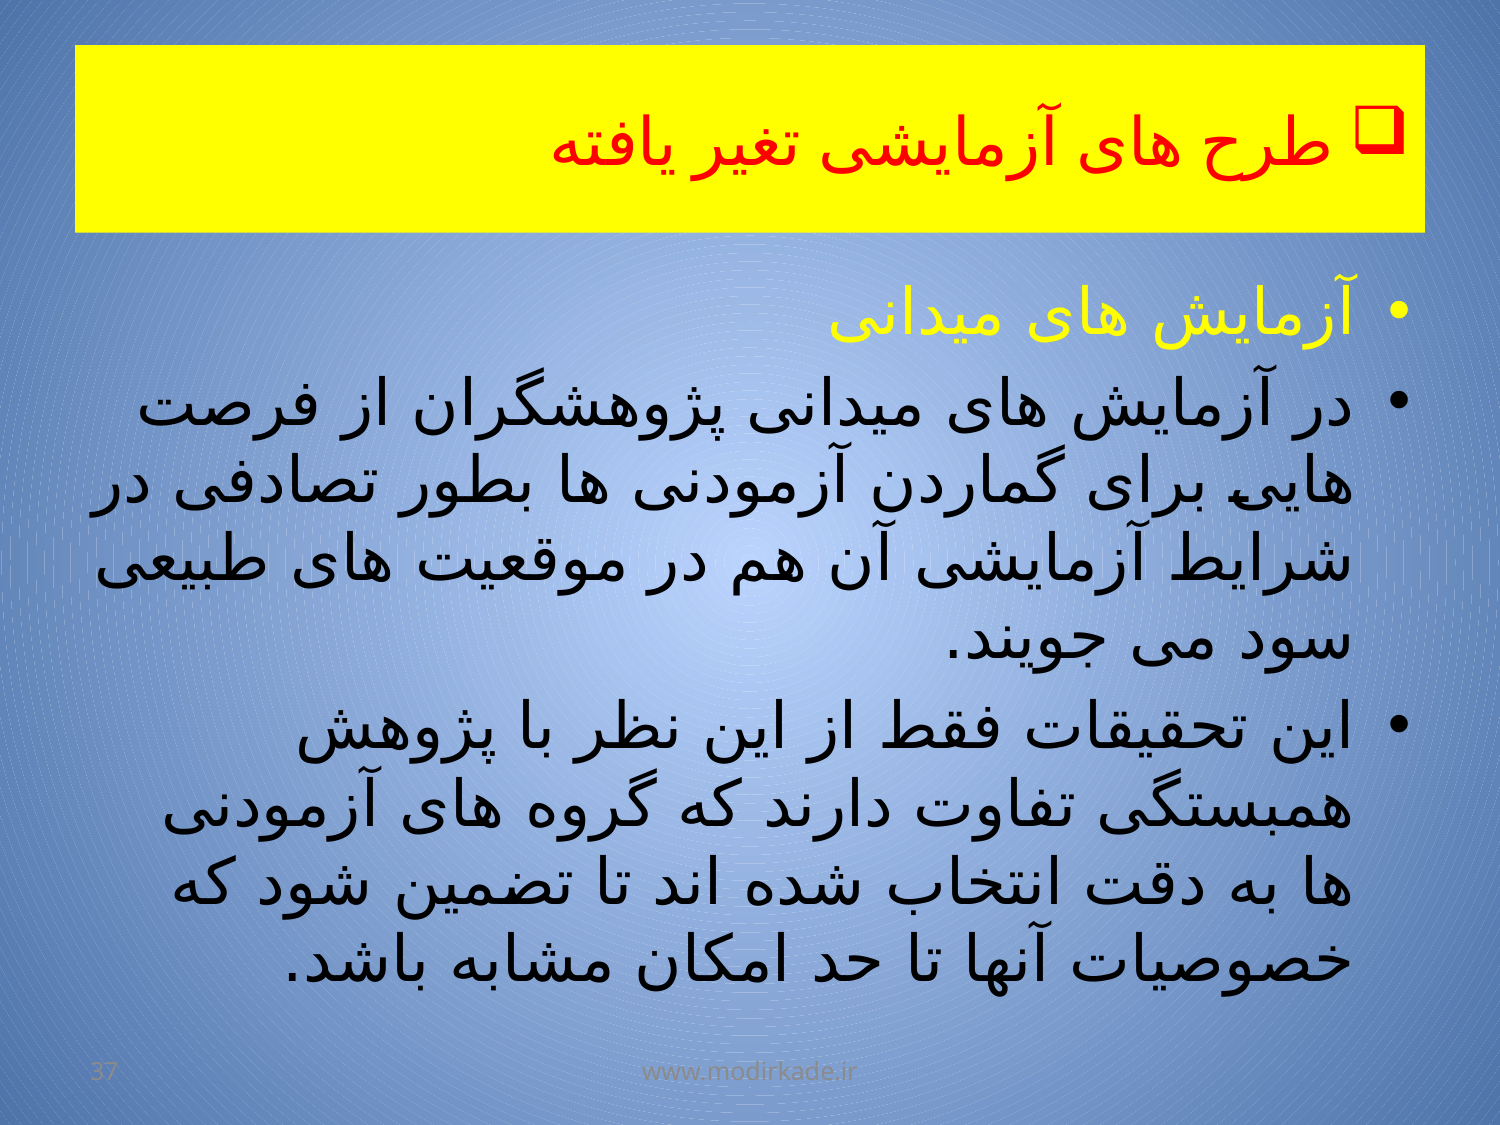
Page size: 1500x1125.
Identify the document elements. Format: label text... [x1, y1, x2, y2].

list آزمایش های میدانی در آزمایش های میدانی پژوهشگران از فرصت هایی برای گماردن آزمودنی ها بطور تصادفی در شرایط آزمایشی آن هم در موقعیت های طبیعی سود می جویند. این تحقیقات فقط از این نظر با پژوهش همبستگی تفاوت دارند که گروه های آزمودنی ها به دقت انتخاب شده اند تا تضمین شود که خصوصیات آنها تا حد امکان مشابه باشد. [75, 262, 1425, 1005]
title طرح های آزمایشی تغیر یافته [75, 45, 1425, 233]
footer www.modirkade.ir [512, 1042, 988, 1103]
slide_number 37 [75, 1042, 425, 1103]
